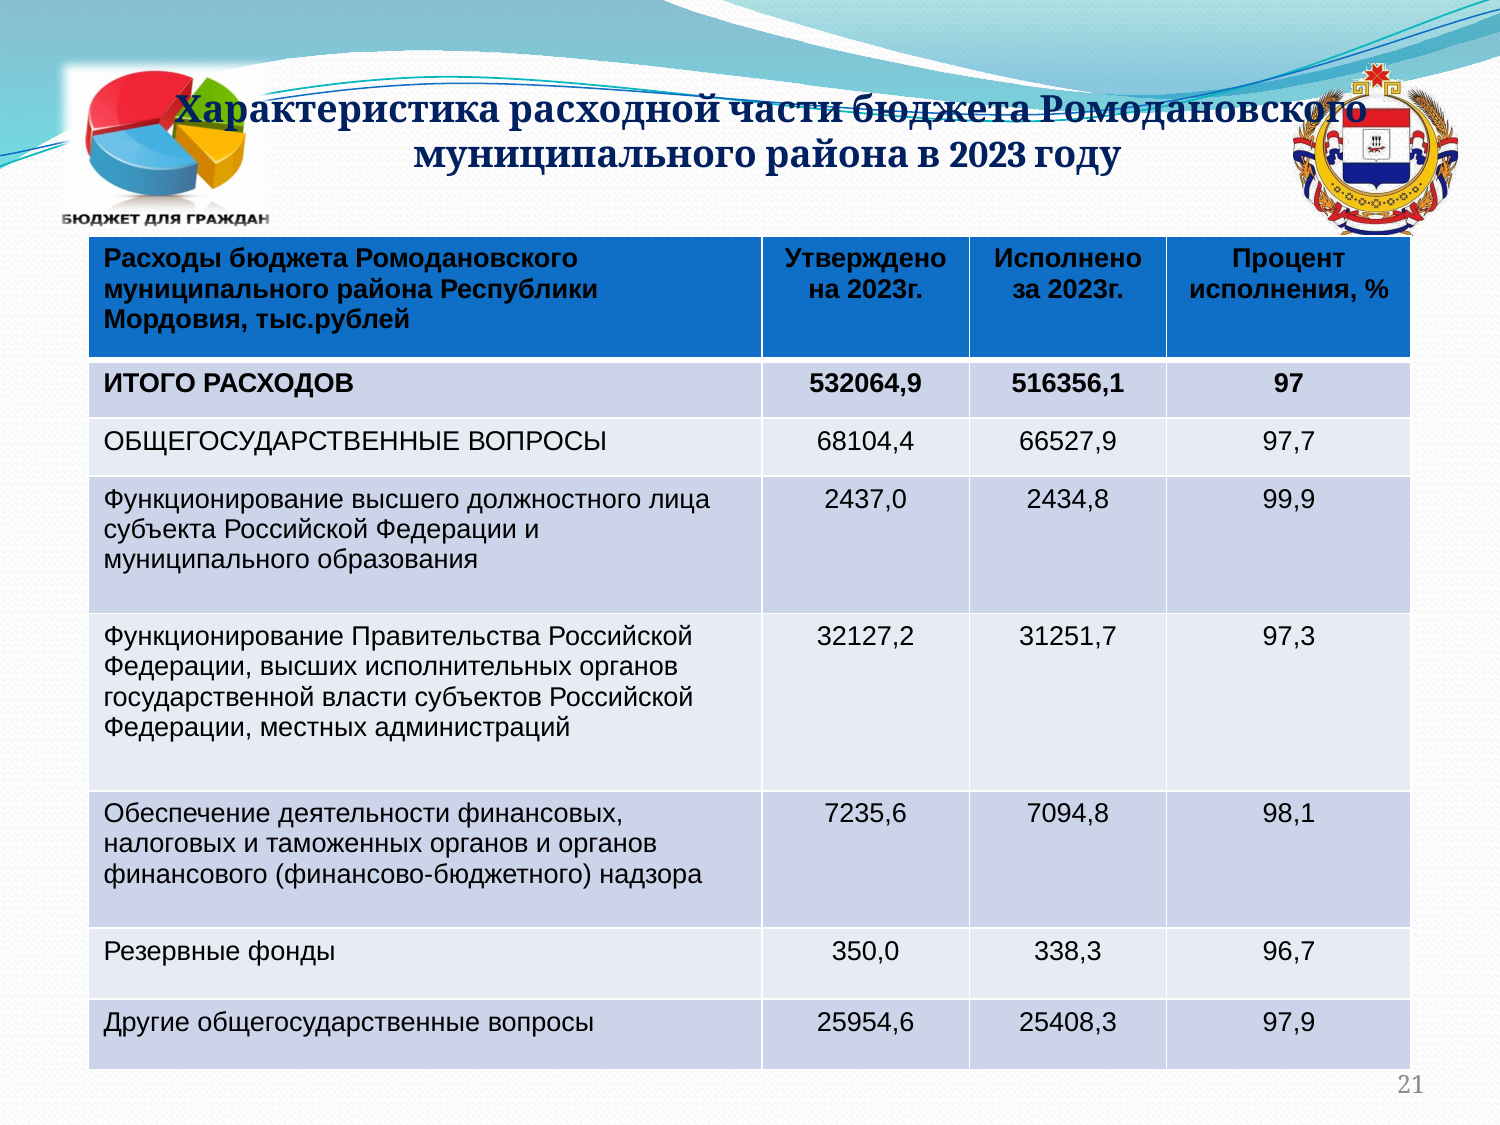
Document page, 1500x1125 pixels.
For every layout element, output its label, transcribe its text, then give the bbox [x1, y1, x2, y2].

table_header Процент исполнения, % [1167, 237, 1410, 357]
table_cell 97,3 [1167, 614, 1410, 790]
table_cell 97 [1167, 363, 1410, 417]
picture [1293, 62, 1458, 237]
table_cell 97,7 [1167, 419, 1410, 475]
table_cell ИТОГО РАСХОДОВ [89, 363, 761, 417]
table_cell 2437,0 [763, 477, 969, 613]
table_cell 31251,7 [970, 614, 1166, 790]
table_cell 66527,9 [970, 419, 1166, 475]
table_cell 97,9 [1167, 1000, 1410, 1069]
slide_number 21 [1299, 1042, 1425, 1103]
table_cell 7094,8 [970, 792, 1166, 927]
table_cell Другие общегосударственные вопросы [89, 1000, 761, 1069]
table_cell 96,7 [1167, 929, 1410, 998]
table_cell 99,9 [1167, 477, 1410, 613]
table_cell 25954,6 [763, 1000, 969, 1069]
table_cell 32127,2 [763, 614, 969, 790]
table_cell 7235,6 [763, 792, 969, 927]
table_cell Обеспечение деятельности финансовых, налоговых и таможенных органов и органов финансового (финансово-бюджетного) надзора [89, 792, 761, 927]
picture [52, 54, 278, 237]
table_cell 25408,3 [970, 1000, 1166, 1069]
table_cell 516356,1 [970, 363, 1166, 417]
table_header Утверждено на 2023г. [763, 237, 969, 357]
table_cell 350,0 [763, 929, 969, 998]
table_header Исполнено за 2023г. [970, 237, 1166, 357]
table_cell 338,3 [970, 929, 1166, 998]
table_header Расходы бюджета Ромодановского муниципального района Республики Мордовия, тыс.рублей [89, 237, 761, 357]
table_cell 2434,8 [970, 477, 1166, 613]
table_cell ОБЩЕГОСУДАРСТВЕННЫЕ ВОПРОСЫ [89, 419, 761, 475]
table_cell 68104,4 [763, 419, 969, 475]
table_cell Резервные фонды [89, 929, 761, 998]
table_cell 98,1 [1167, 792, 1410, 927]
table_cell Функционирование Правительства Российской Федерации, высших исполнительных органов государственной власти субъектов Российской Федерации, местных администраций [89, 614, 761, 790]
table_cell Функционирование высшего должностного лица субъекта Российской Федерации и муниципального образования [89, 477, 761, 613]
text_box Характеристика расходной части бюджета Ромодановского муниципального района в 2023 году [286, 78, 1283, 183]
table_cell 532064,9 [763, 363, 969, 417]
